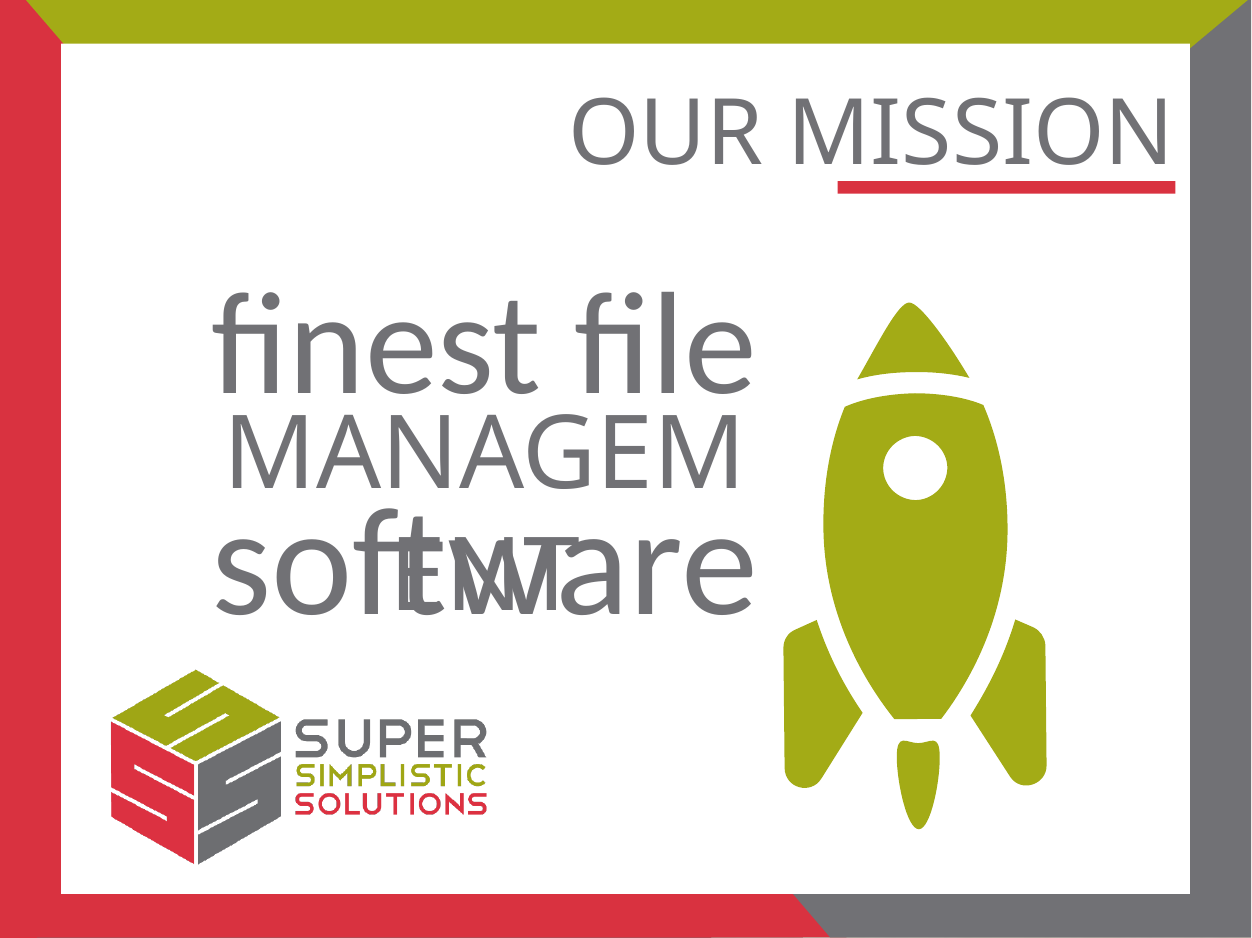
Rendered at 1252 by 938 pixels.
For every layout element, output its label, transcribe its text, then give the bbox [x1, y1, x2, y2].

picture [106, 667, 491, 867]
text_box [656, 345, 1170, 859]
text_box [131, 239, 839, 655]
title OUR MISSION [61, 50, 1190, 207]
